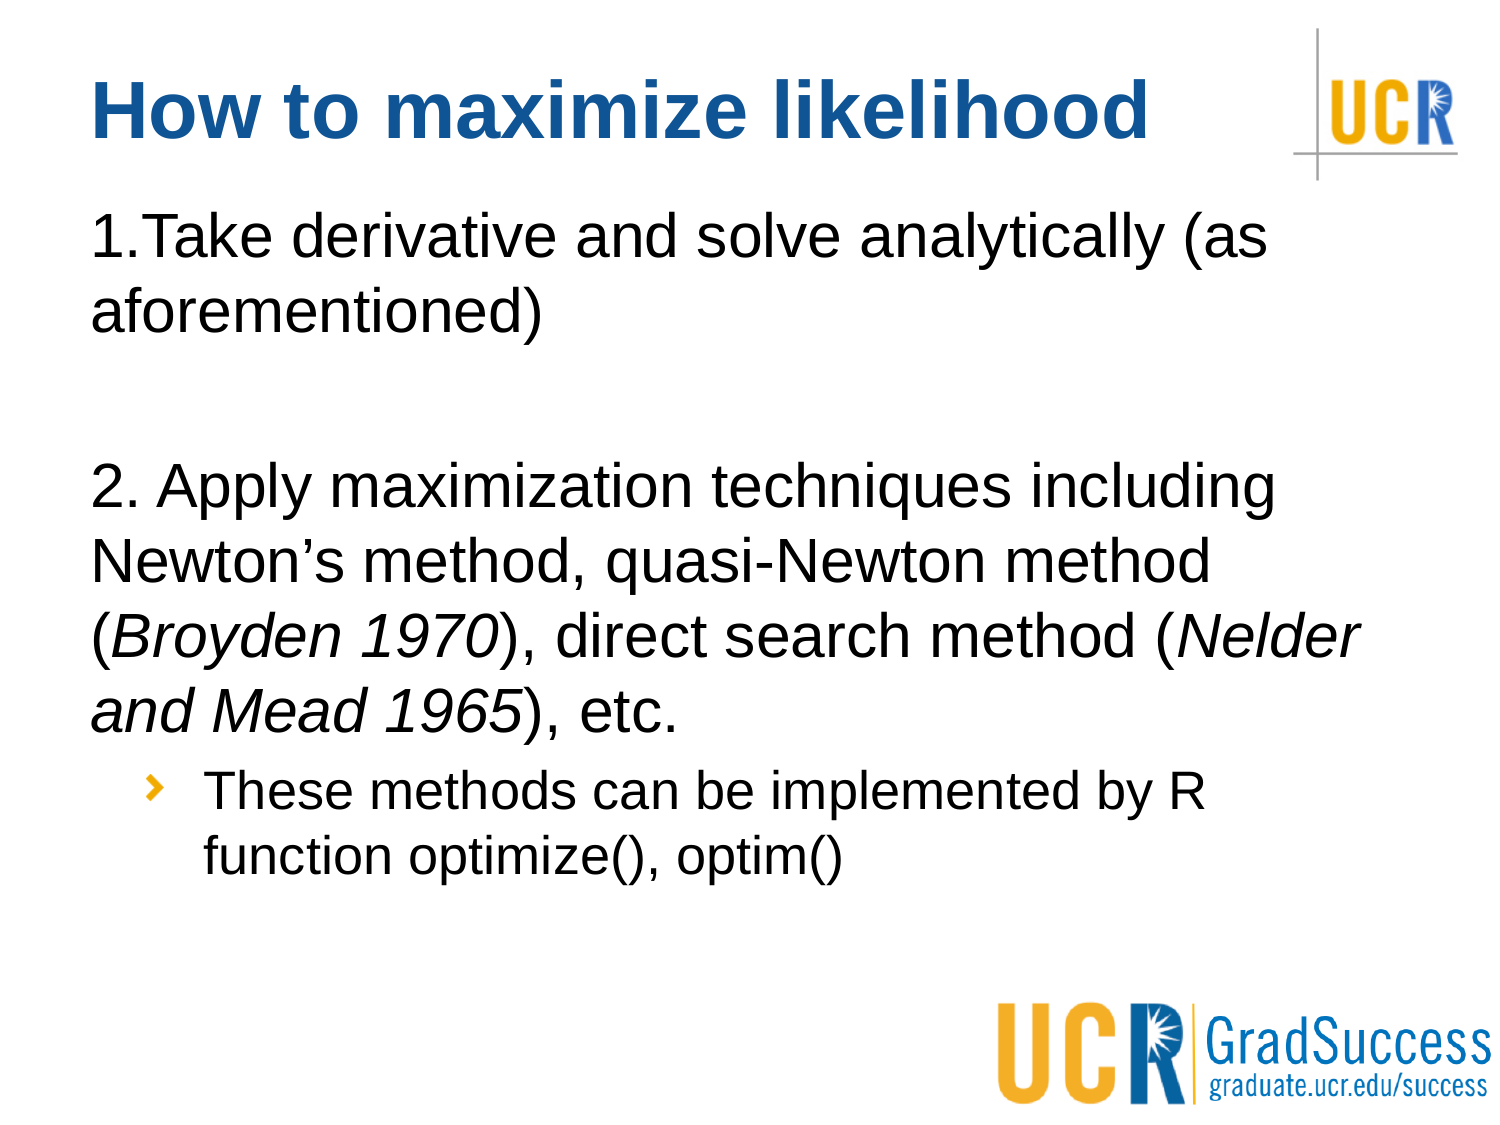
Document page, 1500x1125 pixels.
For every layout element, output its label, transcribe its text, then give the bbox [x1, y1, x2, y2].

list 1.Take derivative and solve analytically (as aforementioned) 2. Apply maximization techniques including Newton’s method, quasi-Newton method (Broyden 1970), direct search method (Nelder and Mead 1965), etc. These methods can be implemented by R function optimize(), optim() [75, 187, 1425, 1025]
picture [146, 774, 167, 802]
picture [1282, 0, 1500, 196]
title How to maximize likelihood [75, 37, 1300, 163]
